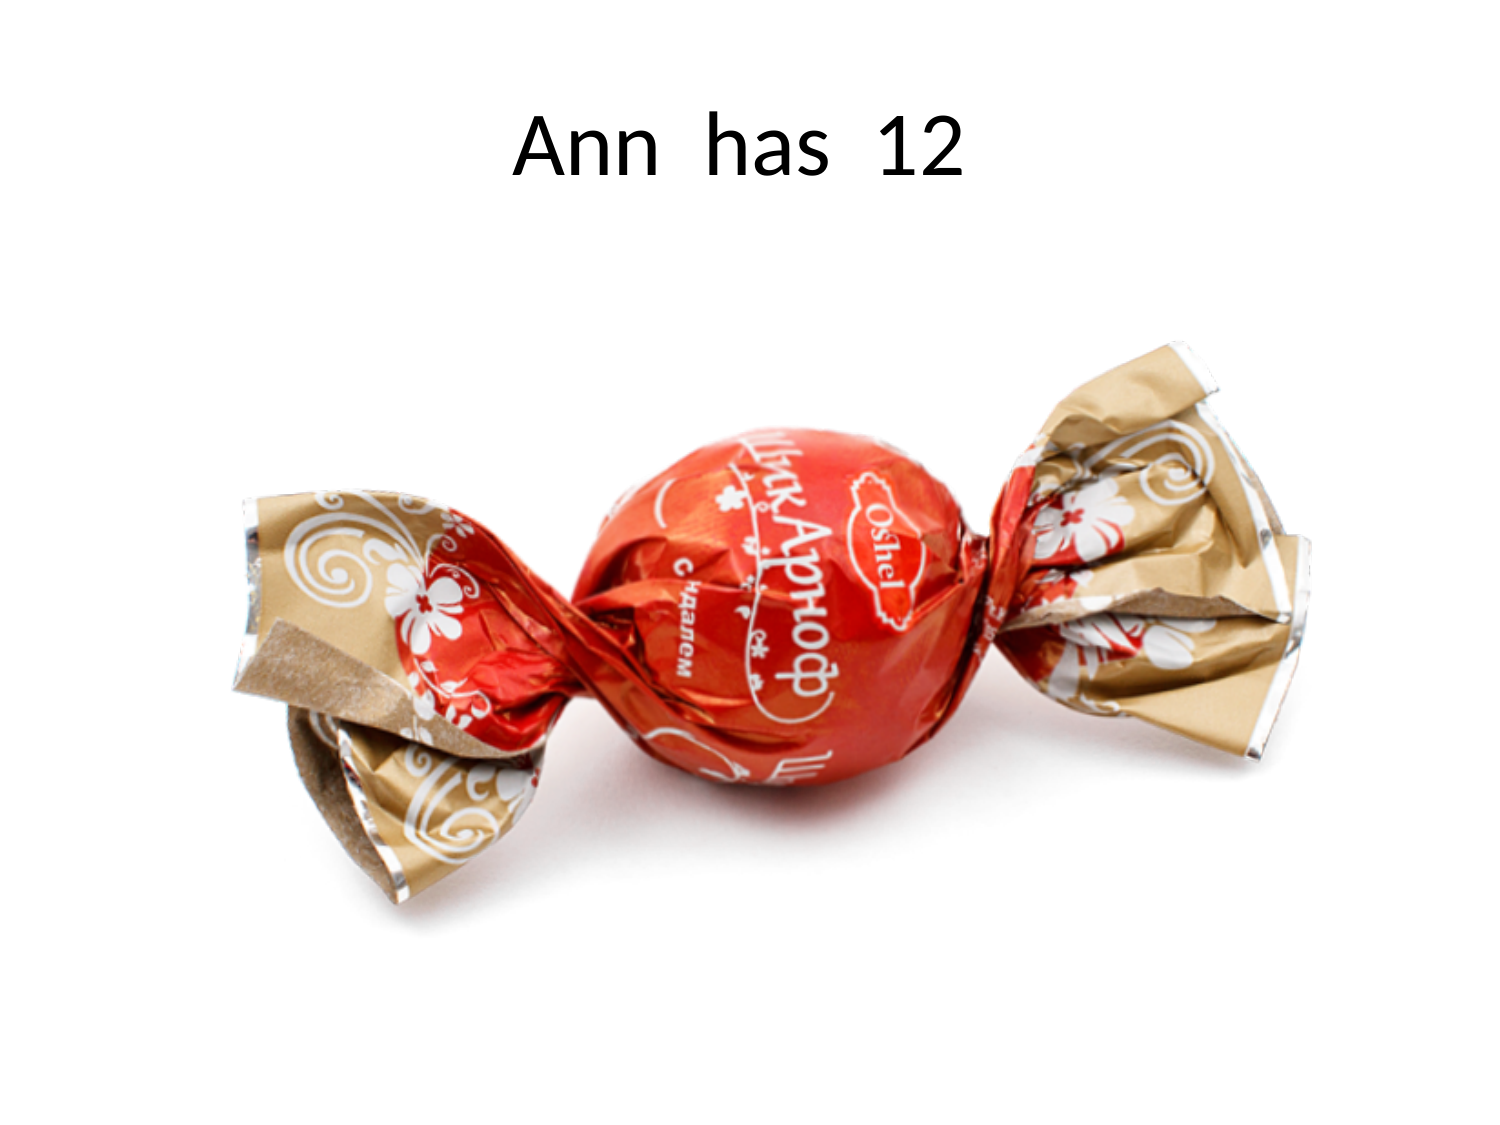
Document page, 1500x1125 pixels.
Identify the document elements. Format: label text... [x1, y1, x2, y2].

title Ann has 12 [75, 45, 1425, 233]
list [159, 231, 1341, 1059]
